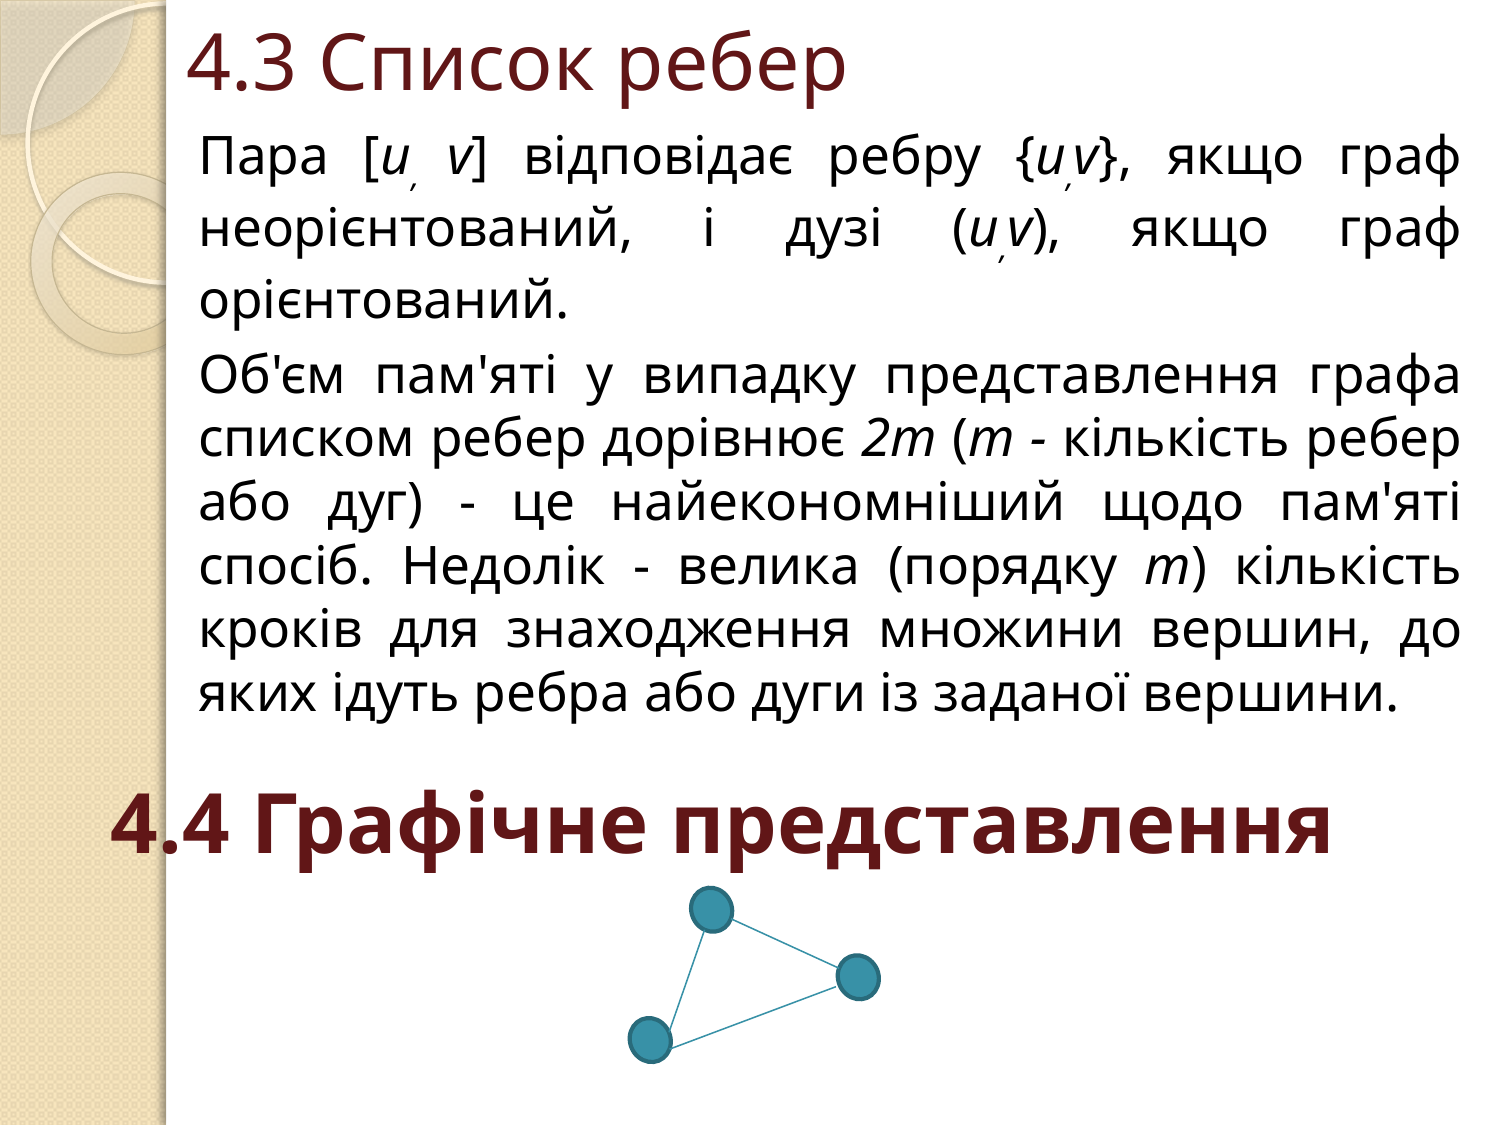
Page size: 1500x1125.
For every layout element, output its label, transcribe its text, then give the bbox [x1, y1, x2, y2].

text_box 4.4 Графічне представлення [96, 763, 1351, 878]
list Пара [u, v] відповідає ребру {u,v}, якщо граф неорієнтований, і дузі (u,v), якщо граф орієнтований. Об'єм пам'яті у випадку представлення графа списком ребер дорівнює 2т (т - кількість ребер або дуг) - це найекономніший щодо пам'яті спосіб. Недолік - велика (порядку т) кількість кроків для знаходження множини вершин, до яких ідуть ребра або дуги із заданої вершини. [171, 113, 1478, 799]
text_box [653, 835, 818, 1093]
title 4.3 Список ребер [171, 3, 1402, 113]
